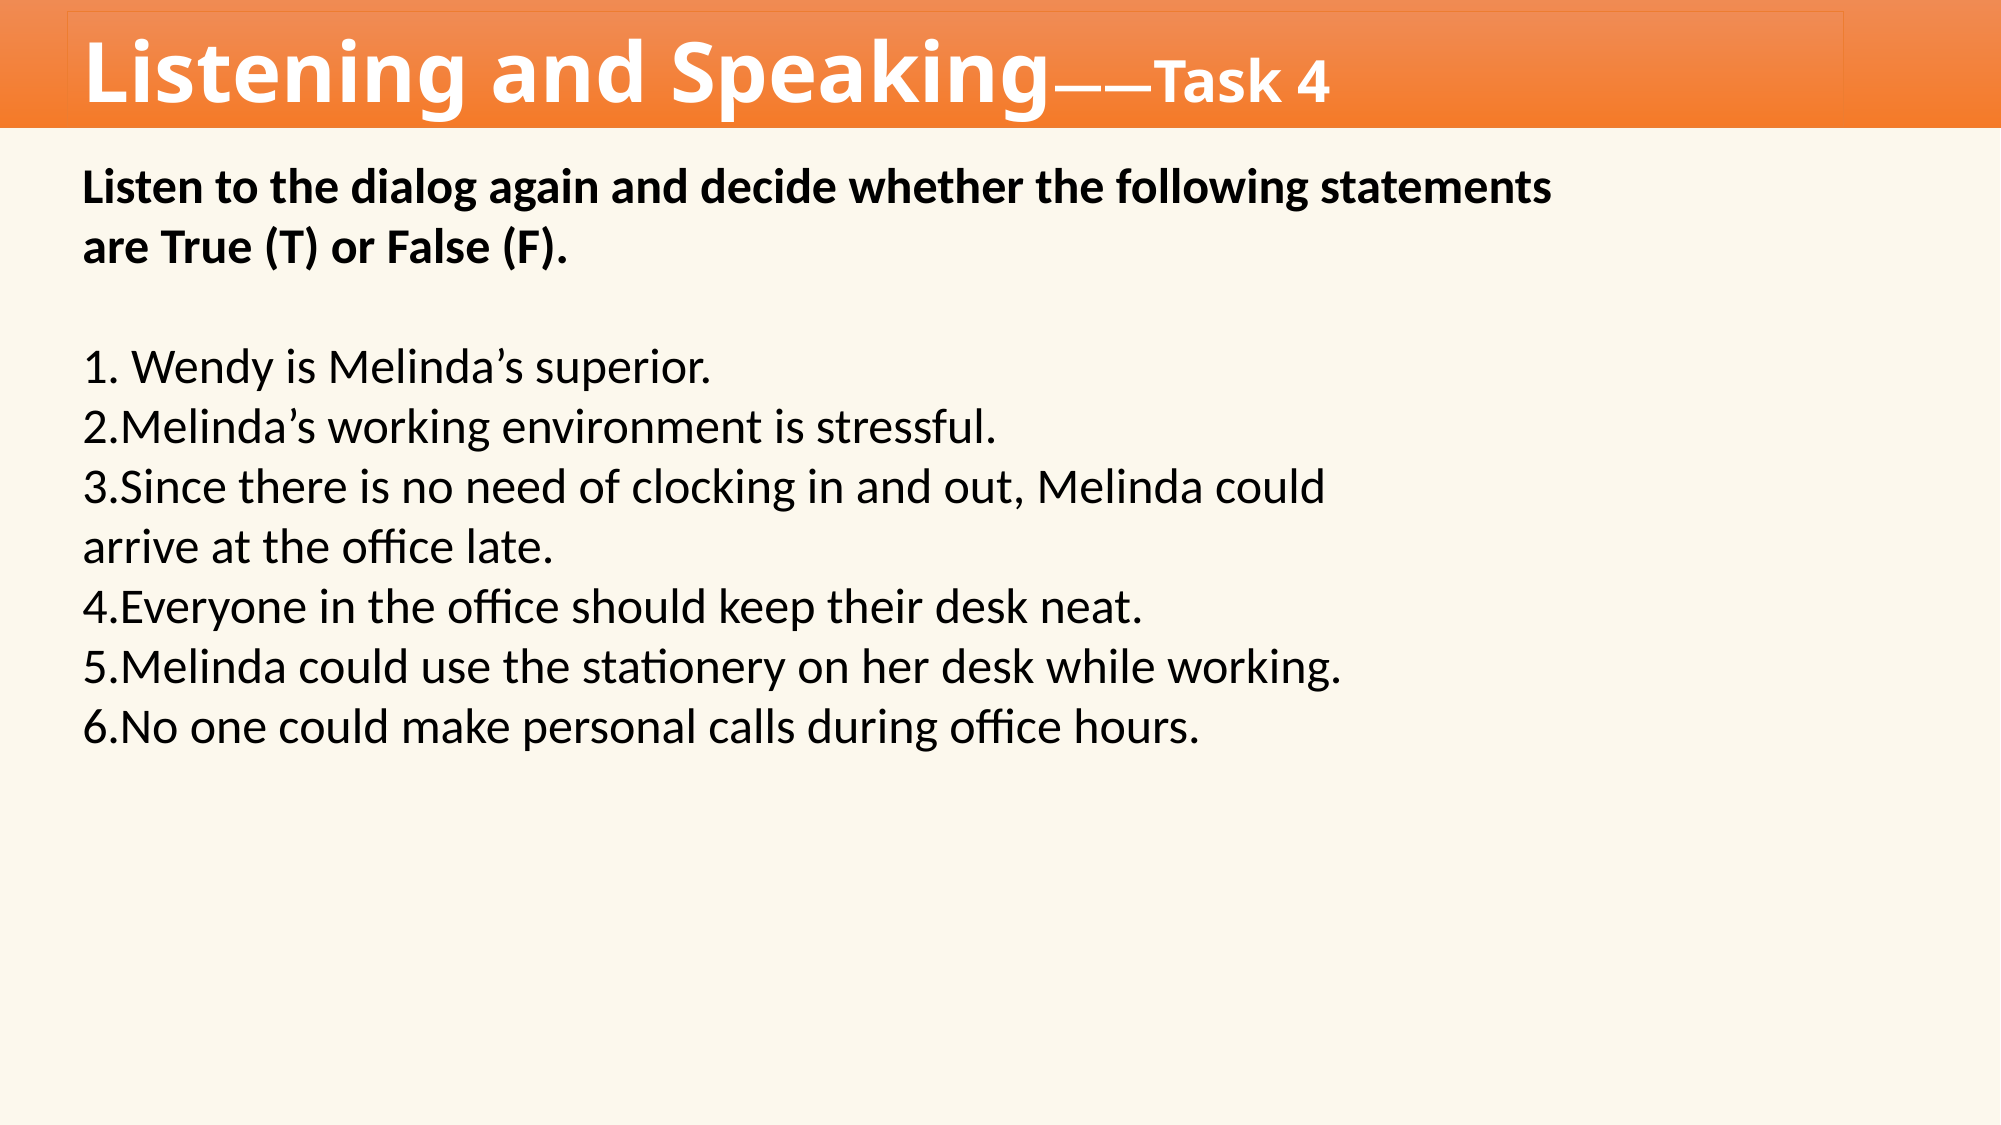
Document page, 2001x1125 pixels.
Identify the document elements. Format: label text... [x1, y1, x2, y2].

text_box Listen to the dialog again and decide whether the following statements are True (T) or False (F). 1. Wendy is Melinda’s superior. 2.Melinda’s working environment is stressful. 3.Since there is no need of clocking in and out, Melinda could arrive at the office late. 4.Everyone in the office should keep their desk neat. 5.Melinda could use the stationery on her desk while working. 6.No one could make personal calls during office hours. [67, 145, 1847, 761]
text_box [0, 0, 2000, 128]
